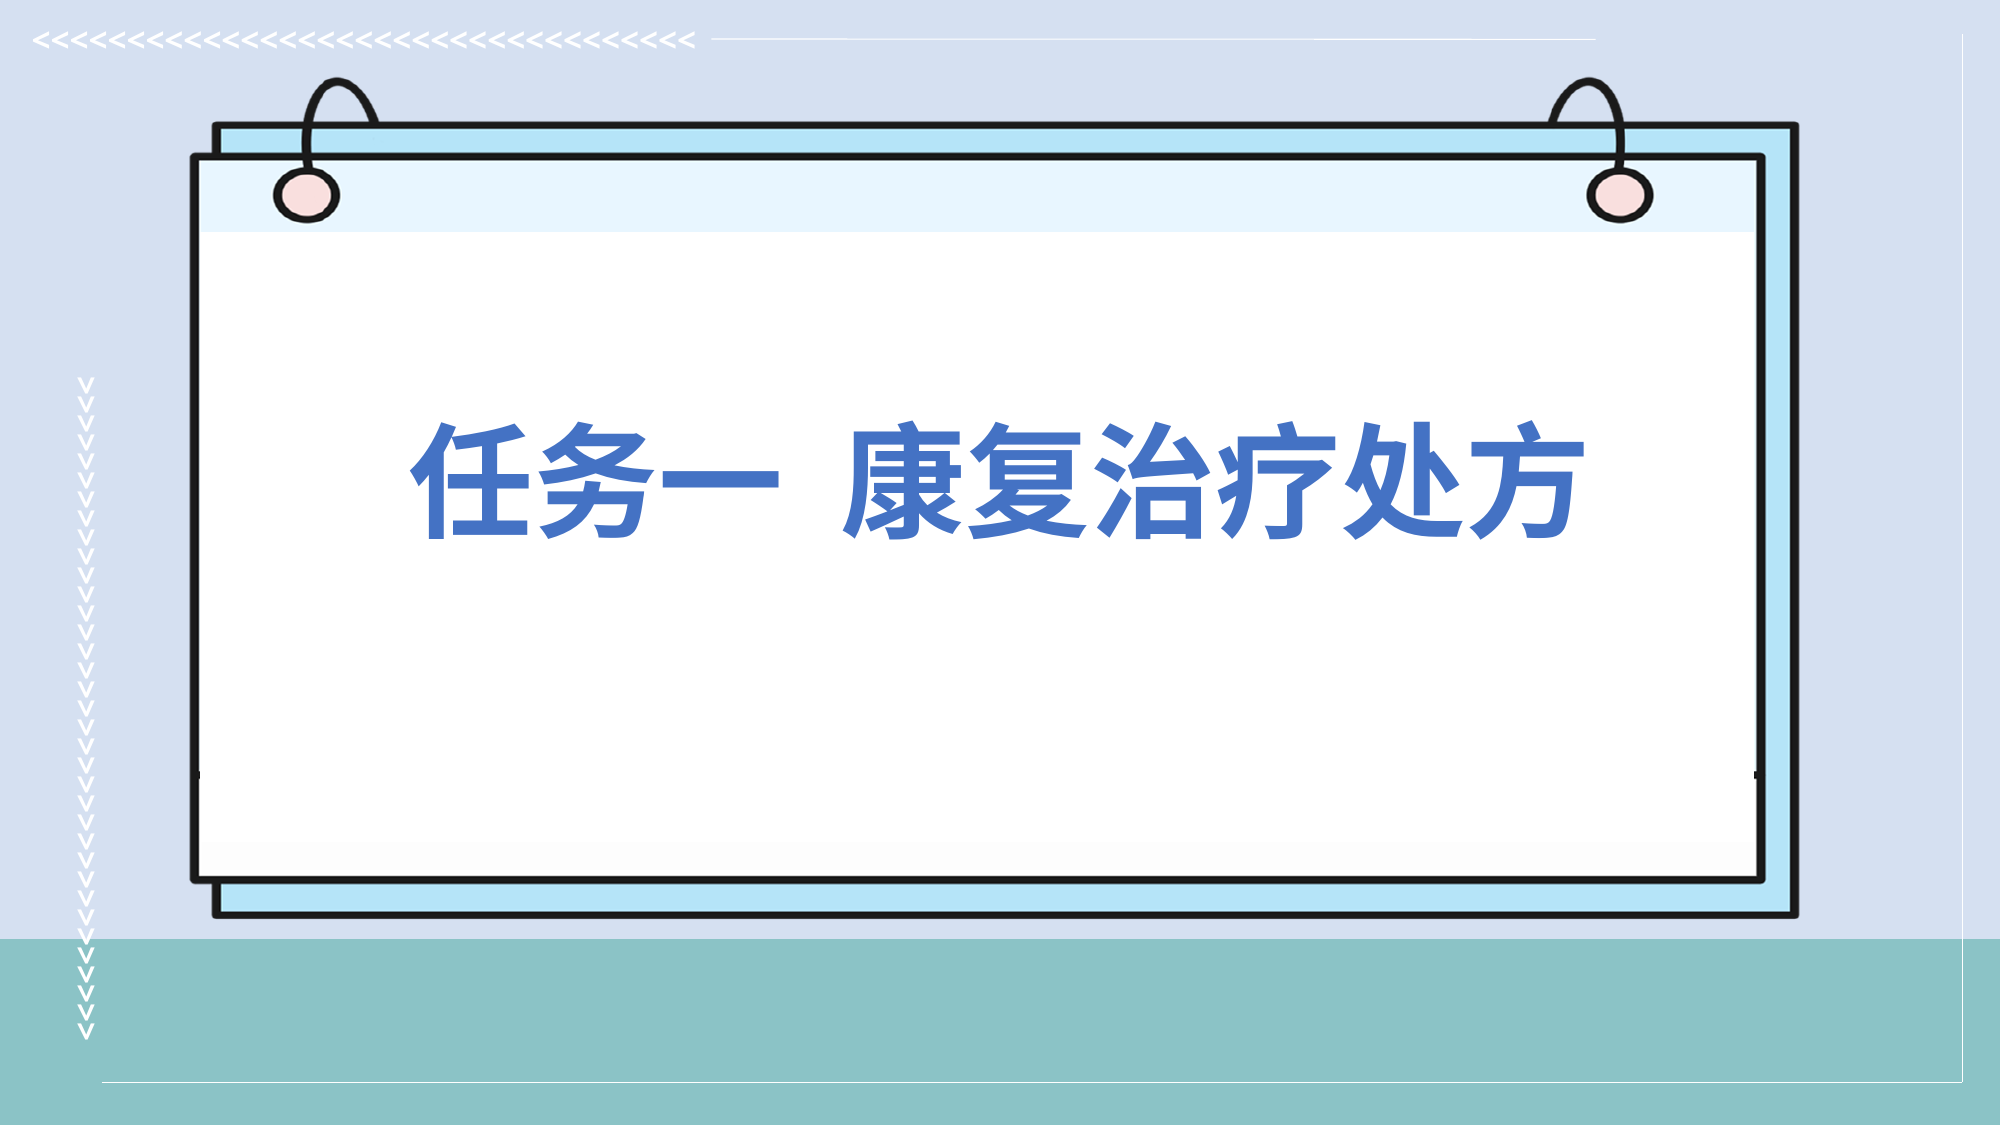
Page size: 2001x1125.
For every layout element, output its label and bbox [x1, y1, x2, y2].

picture [107, 37, 1841, 947]
